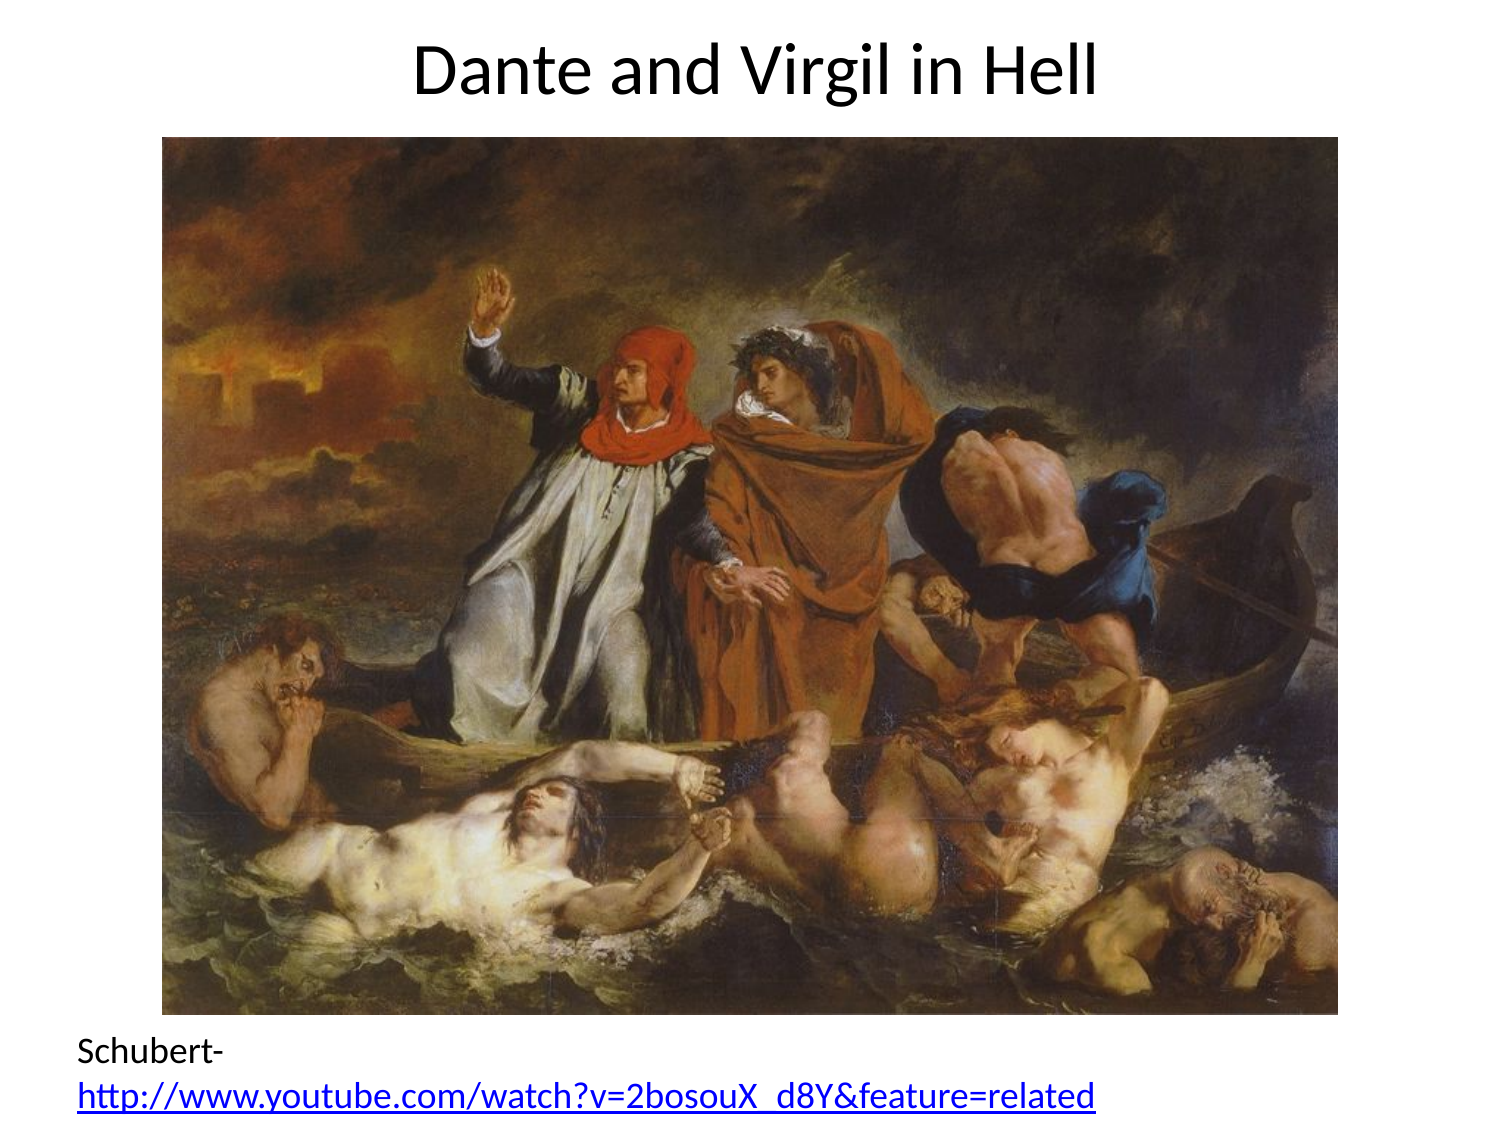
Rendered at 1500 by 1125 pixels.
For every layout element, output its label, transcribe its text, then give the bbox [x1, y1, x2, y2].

title Dante and Virgil in Hell [87, 12, 1425, 118]
picture [162, 137, 1338, 1015]
text_box Schubert- http://www.youtube.com/watch?v=2bosouX_d8Y&feature=related [62, 1018, 1175, 1125]
